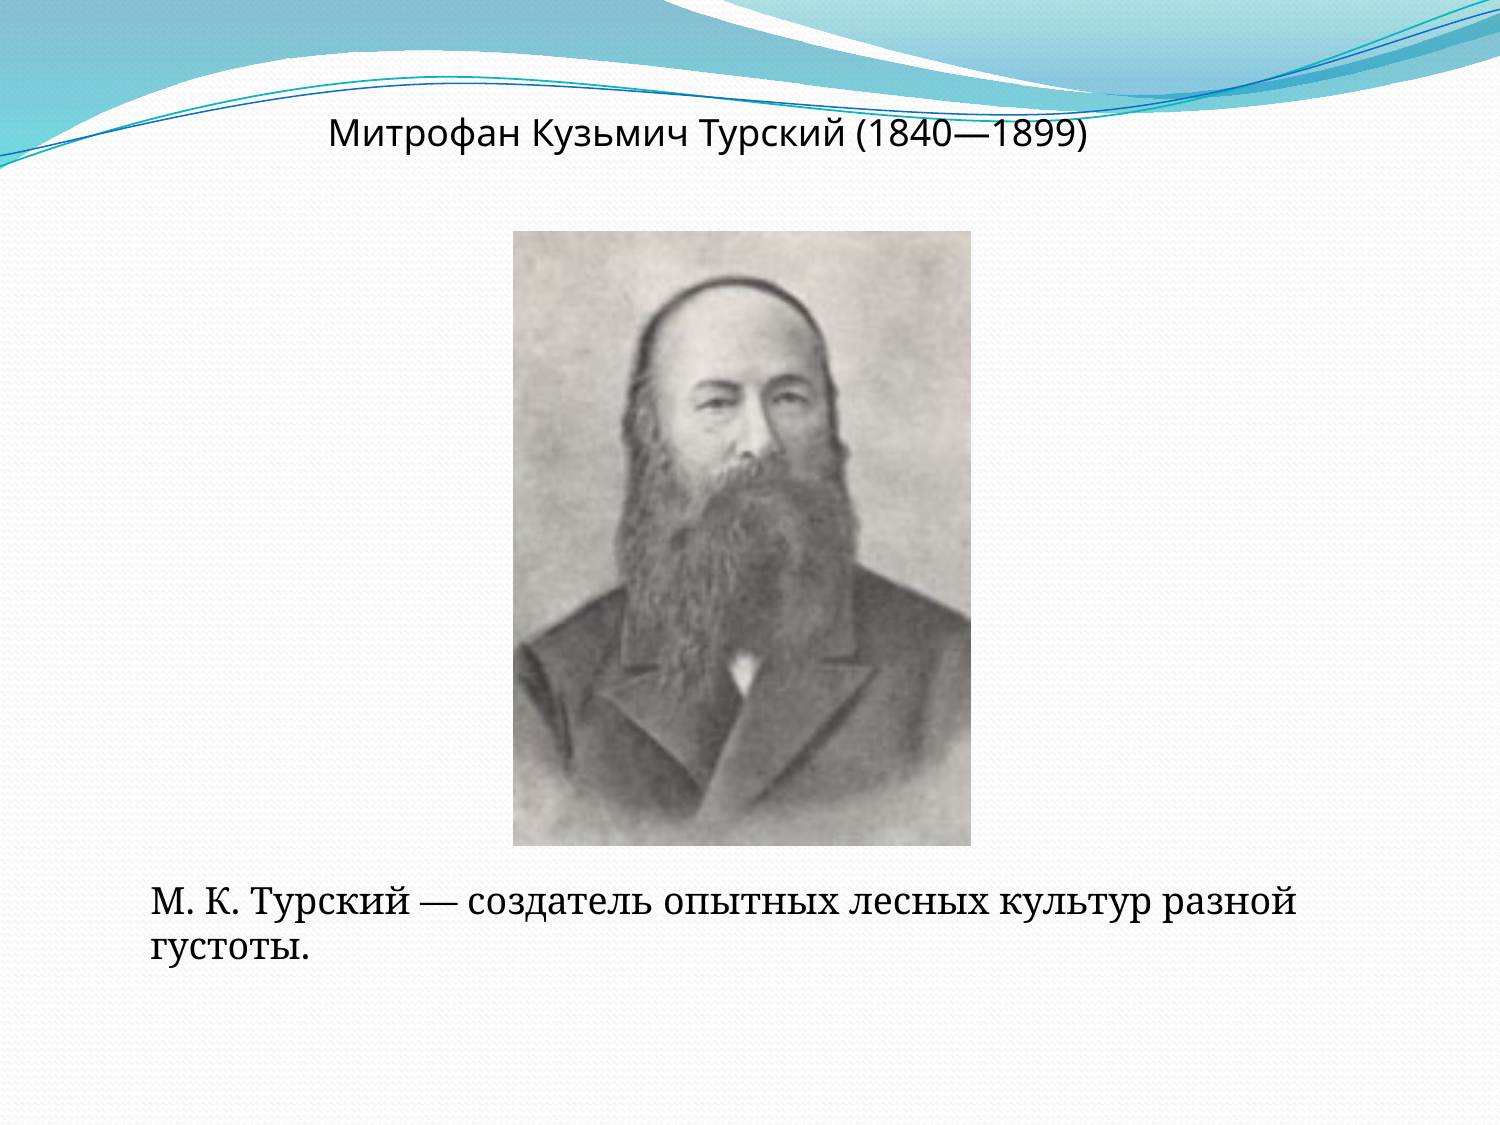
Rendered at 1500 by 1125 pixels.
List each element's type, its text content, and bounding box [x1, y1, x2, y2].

picture [513, 231, 972, 847]
text_box М. К. Турский — создатель опытных лесных культур разной густоты. [135, 869, 1365, 975]
text_box Митрофан Кузьмич Турский (1840—1899) [312, 101, 1199, 162]
